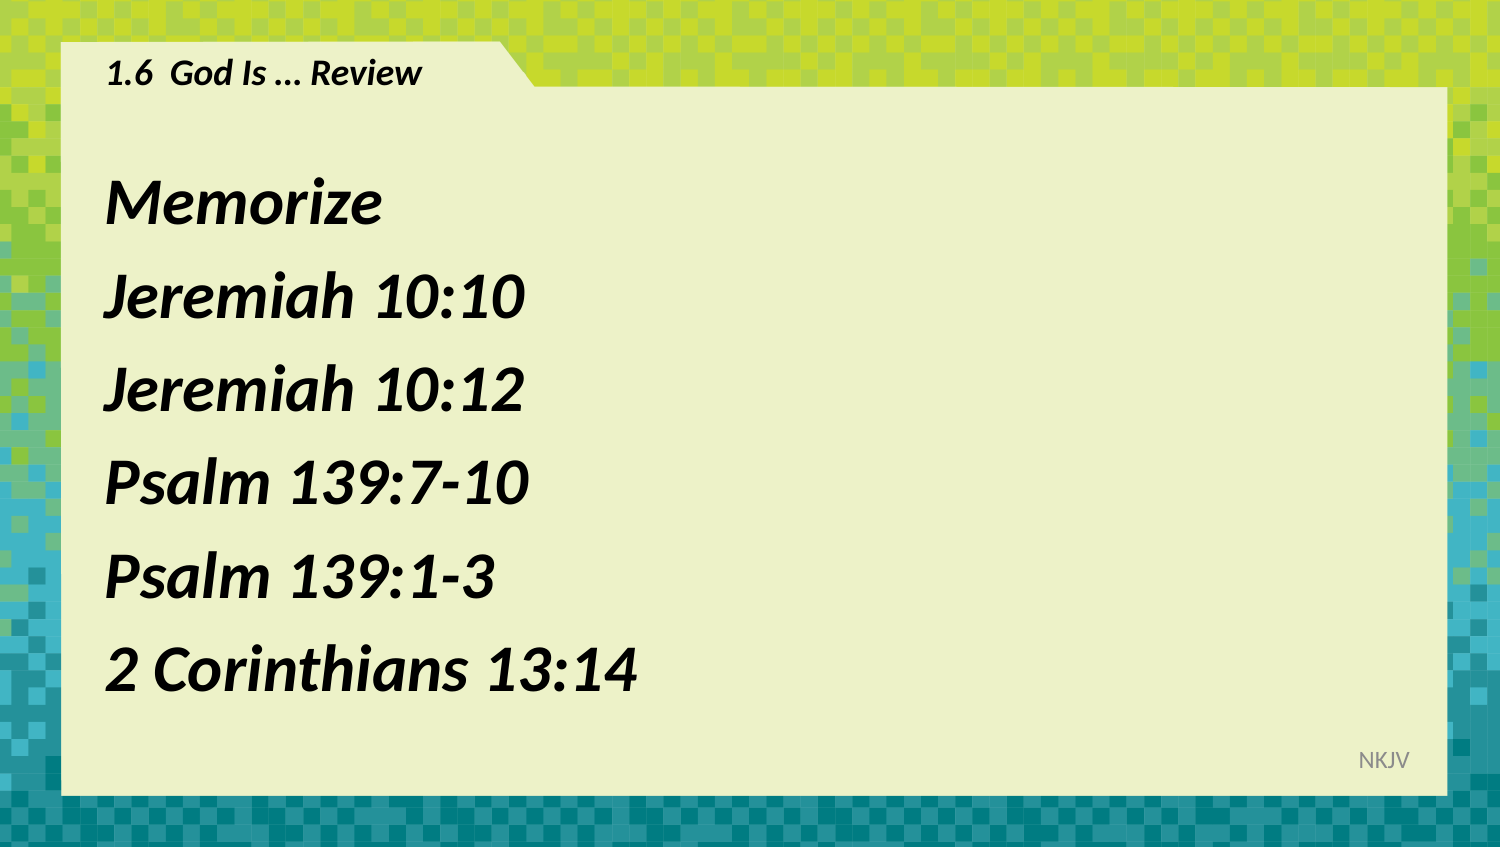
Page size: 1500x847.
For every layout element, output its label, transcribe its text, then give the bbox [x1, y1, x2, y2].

title 1.6 God Is … Review [89, 33, 1420, 108]
list Memorize Jeremiah 10:10 Jeremiah 10:12 Psalm 139:7-10 Psalm 139:1-3 2 Corinthians 13:14 [89, 141, 1403, 722]
picture [0, 0, 1500, 847]
footer NKJV [950, 736, 1425, 782]
